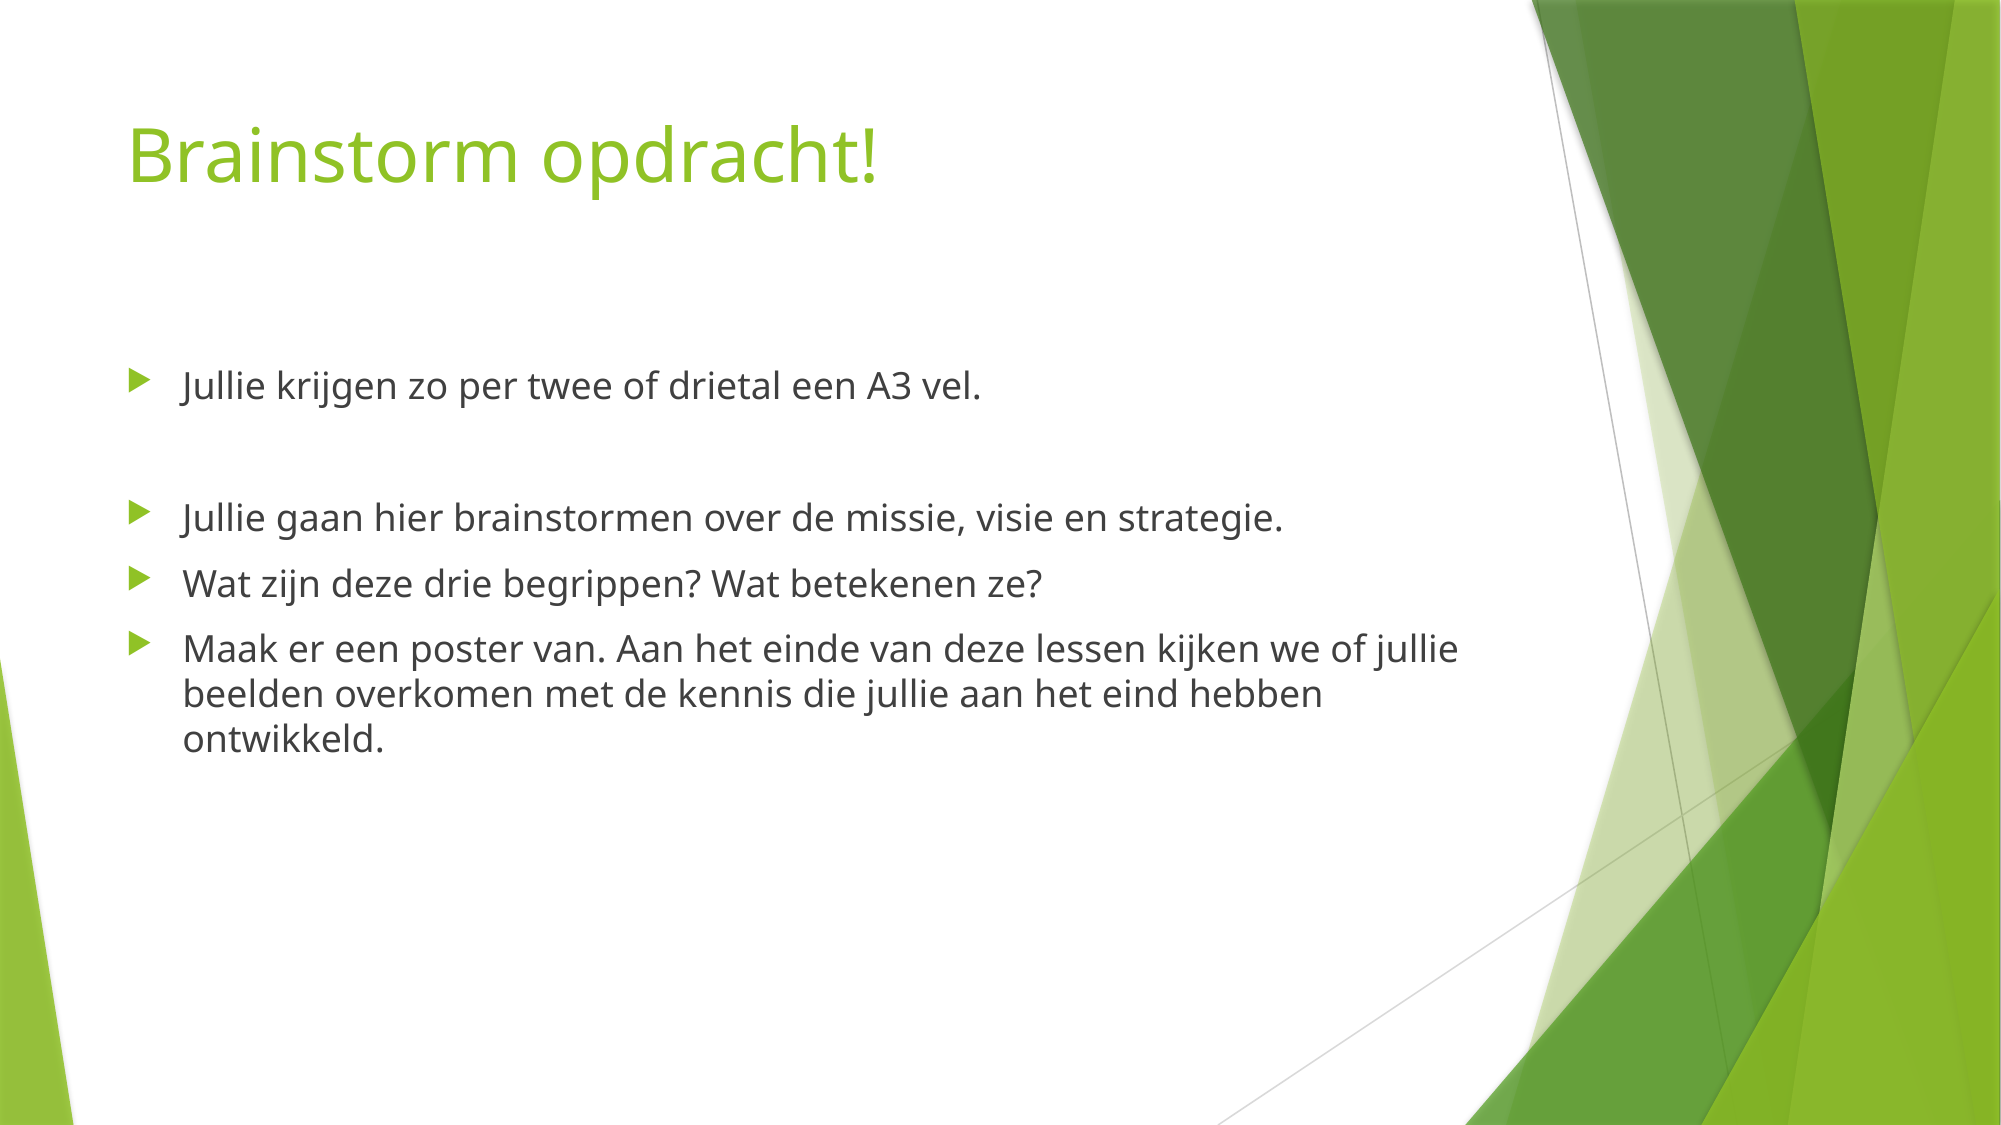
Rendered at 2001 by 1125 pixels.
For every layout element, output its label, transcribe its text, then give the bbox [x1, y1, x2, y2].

list Jullie krijgen zo per twee of drietal een A3 vel. Jullie gaan hier brainstormen over de missie, visie en strategie. Wat zijn deze drie begrippen? Wat betekenen ze? Maak er een poster van. Aan het einde van deze lessen kijken we of jullie beelden overkomen met de kennis die jullie aan het eind hebben ontwikkeld. [111, 354, 1522, 992]
title Brainstorm opdracht! [111, 99, 1522, 317]
